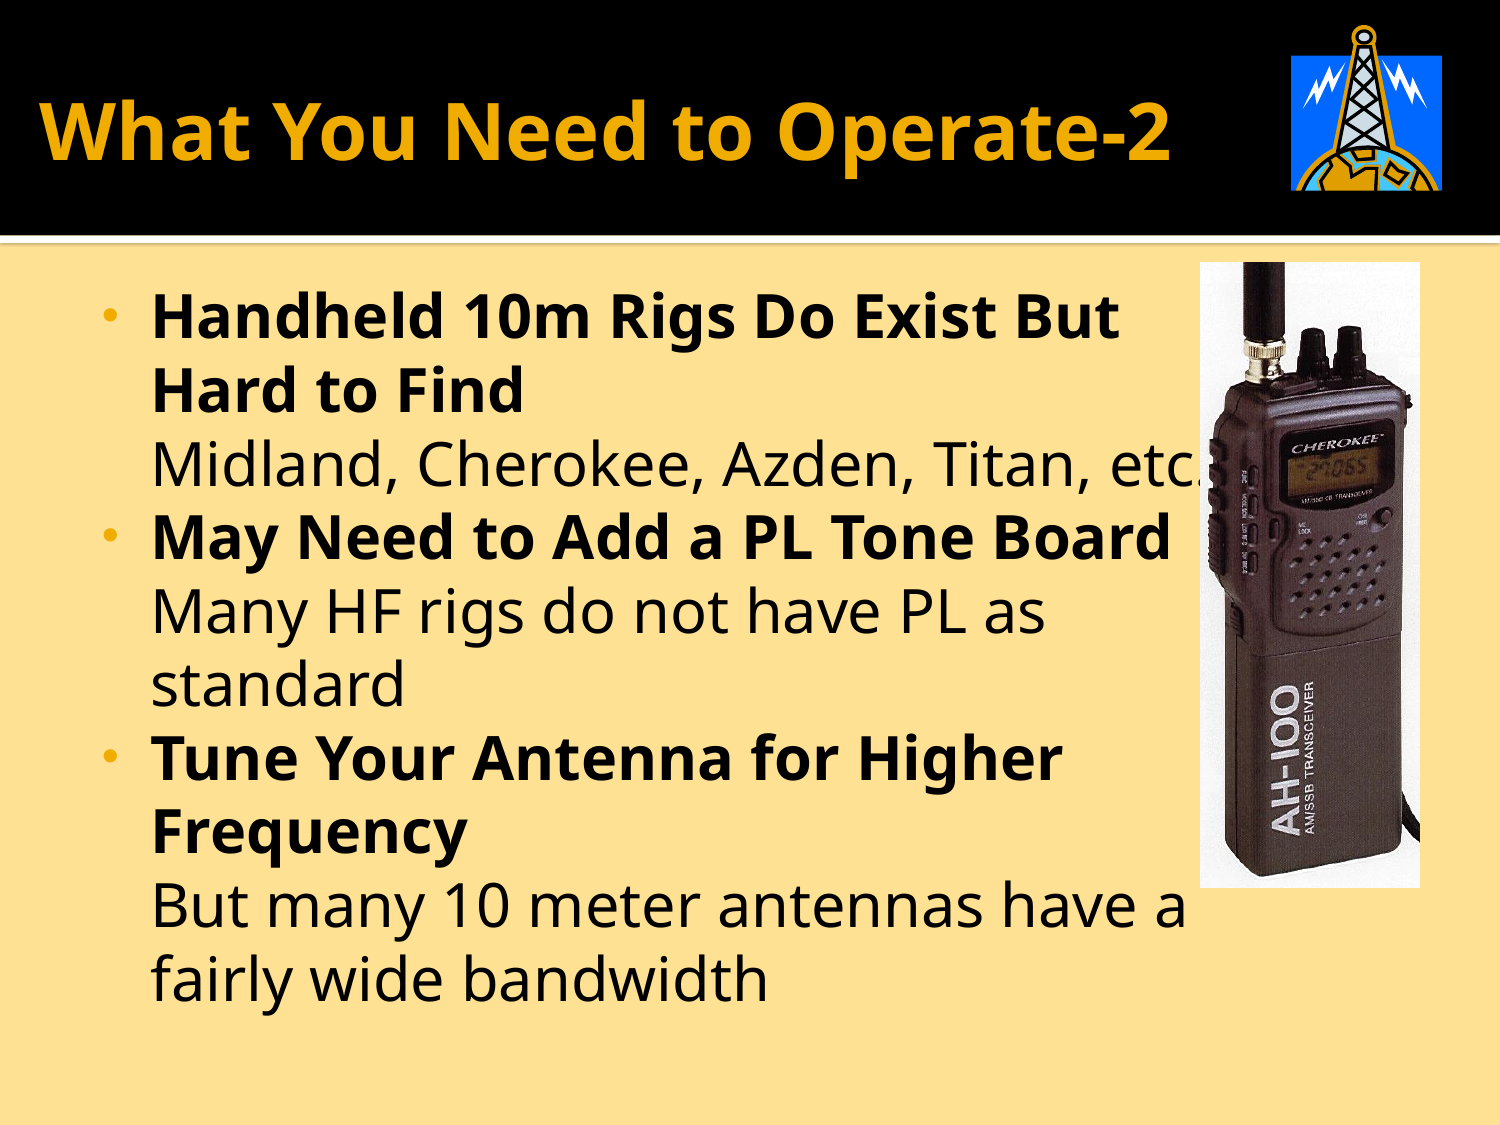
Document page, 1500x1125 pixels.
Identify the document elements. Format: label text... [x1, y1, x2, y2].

picture [1287, 24, 1446, 194]
text_box Handheld 10m Rigs Do Exist But Hard to Find Midland, Cherokee, Azden, Titan, etc. May Need to Add a PL Tone Board Many HF rigs do not have PL as standard Tune Your Antenna for Higher Frequency But many 10 meter antennas have a fairly wide bandwidth [75, 262, 1238, 1088]
title What You Need to Operate-2 [24, 25, 1188, 231]
picture [1199, 262, 1420, 888]
